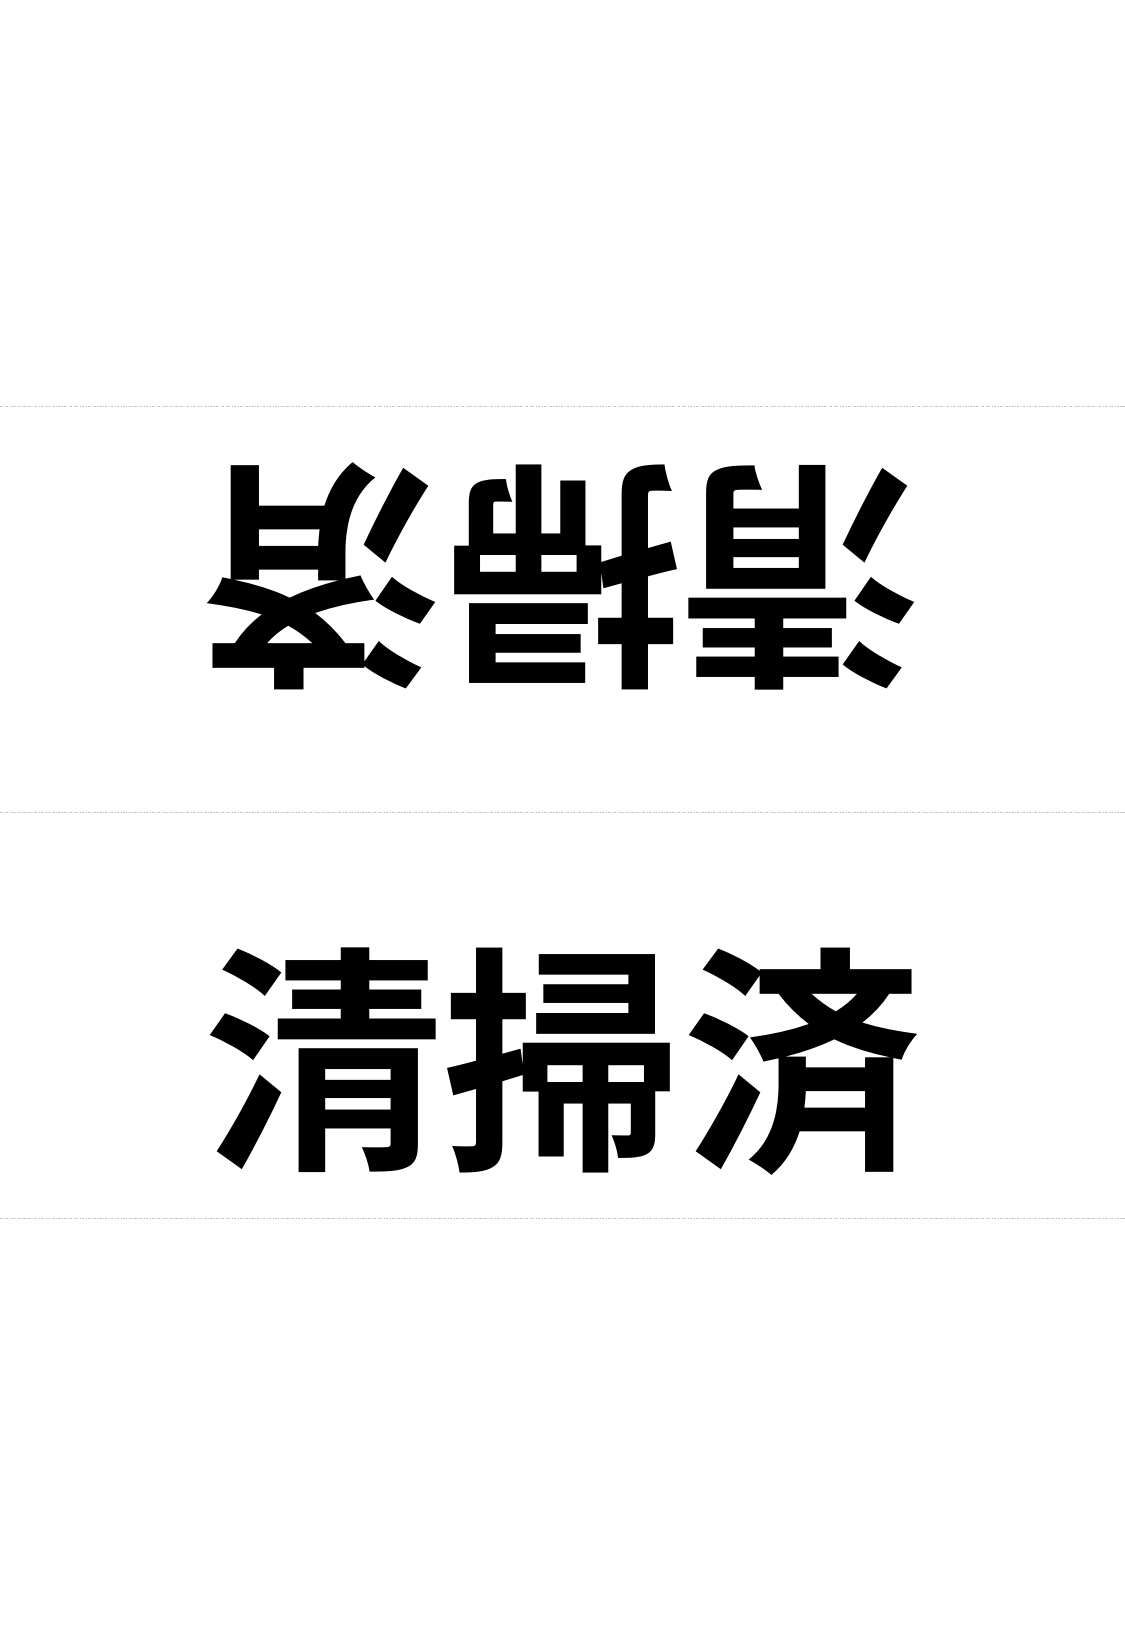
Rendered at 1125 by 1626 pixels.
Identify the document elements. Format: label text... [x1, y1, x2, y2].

text_box 清掃済 [188, 431, 937, 734]
text_box 清掃済 [188, 904, 937, 1207]
